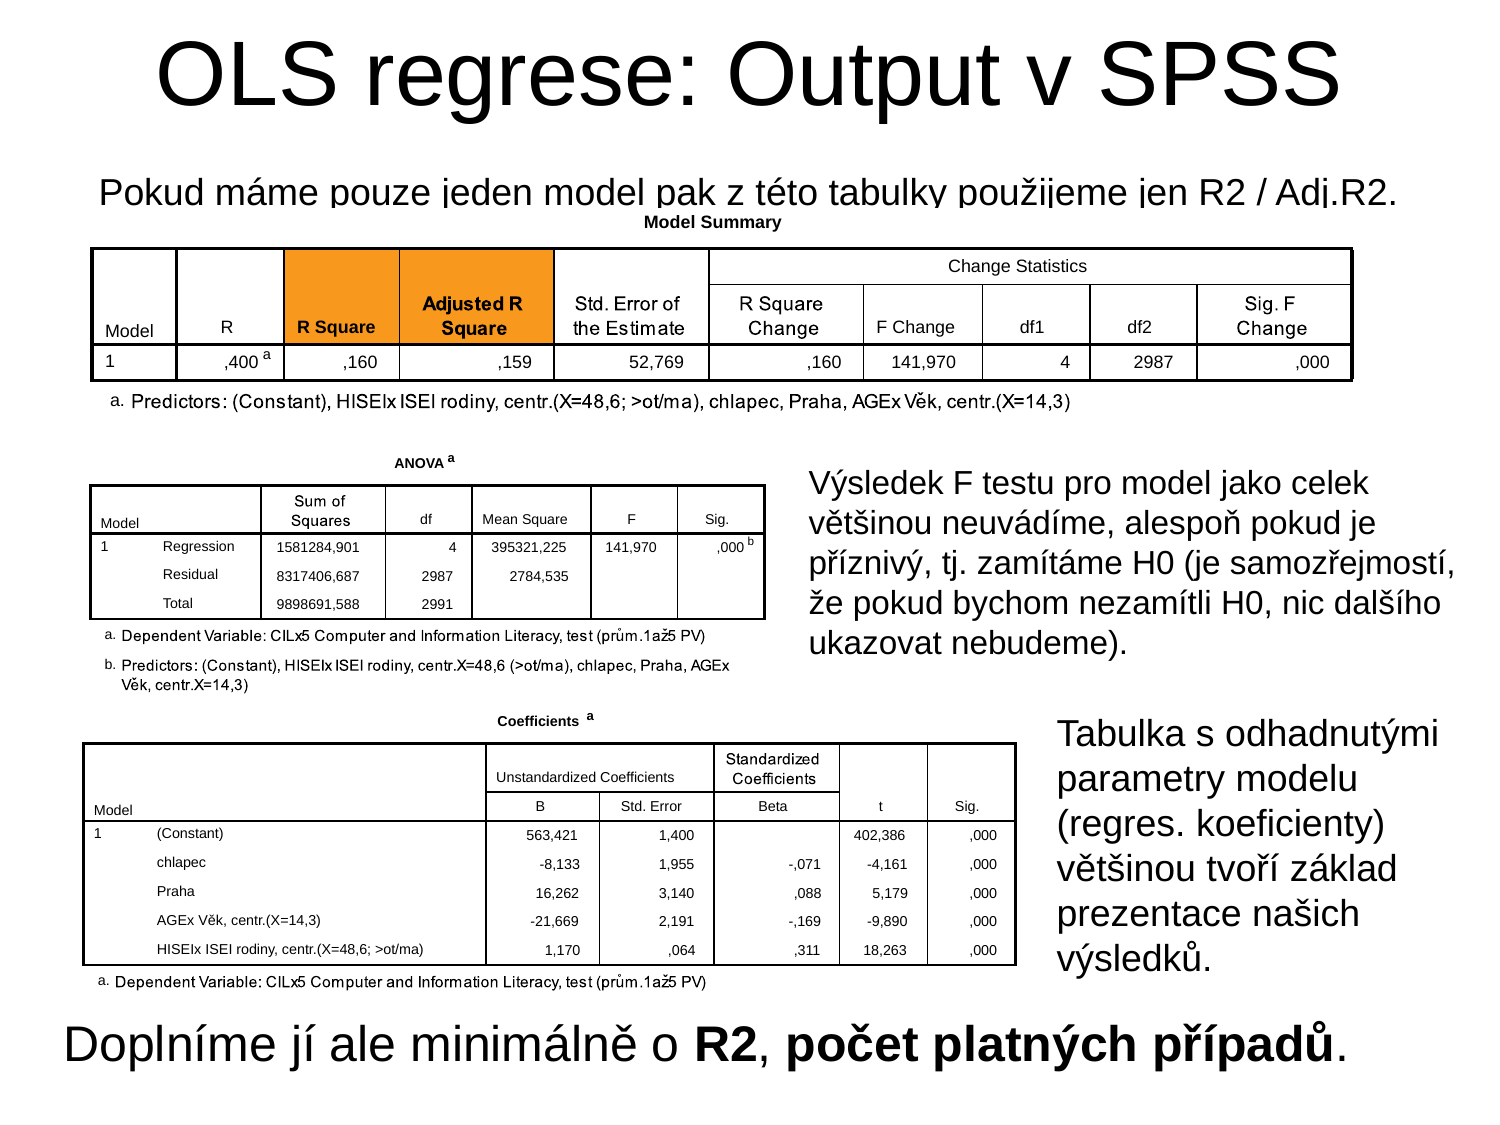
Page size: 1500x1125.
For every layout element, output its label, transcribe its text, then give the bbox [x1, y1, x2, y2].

title OLS regrese: Output v SPSS [75, 0, 1425, 138]
text_box Výsledek F testu pro model jako celek většinou neuvádíme, alespoň pokud je příznivý, tj. zamítáme H0 (je samozřejmostí, že pokud bychom nezamítli H0, nic dalšího ukazovat nebudeme). [793, 453, 1479, 669]
list Doplníme jí ale minimálně o R2, počet platných případů. [48, 1004, 1399, 1087]
text_box Pokud máme pouze jeden model pak z této tabulky použijeme jen R2 / Adj.R2. [83, 160, 1436, 221]
picture [76, 444, 1025, 1005]
picture [83, 199, 1364, 430]
text_box Tabulka s odhadnutými parametry modelu (regres. koeficienty) většinou tvoří základ prezentace našich výsledků. [1041, 701, 1479, 987]
